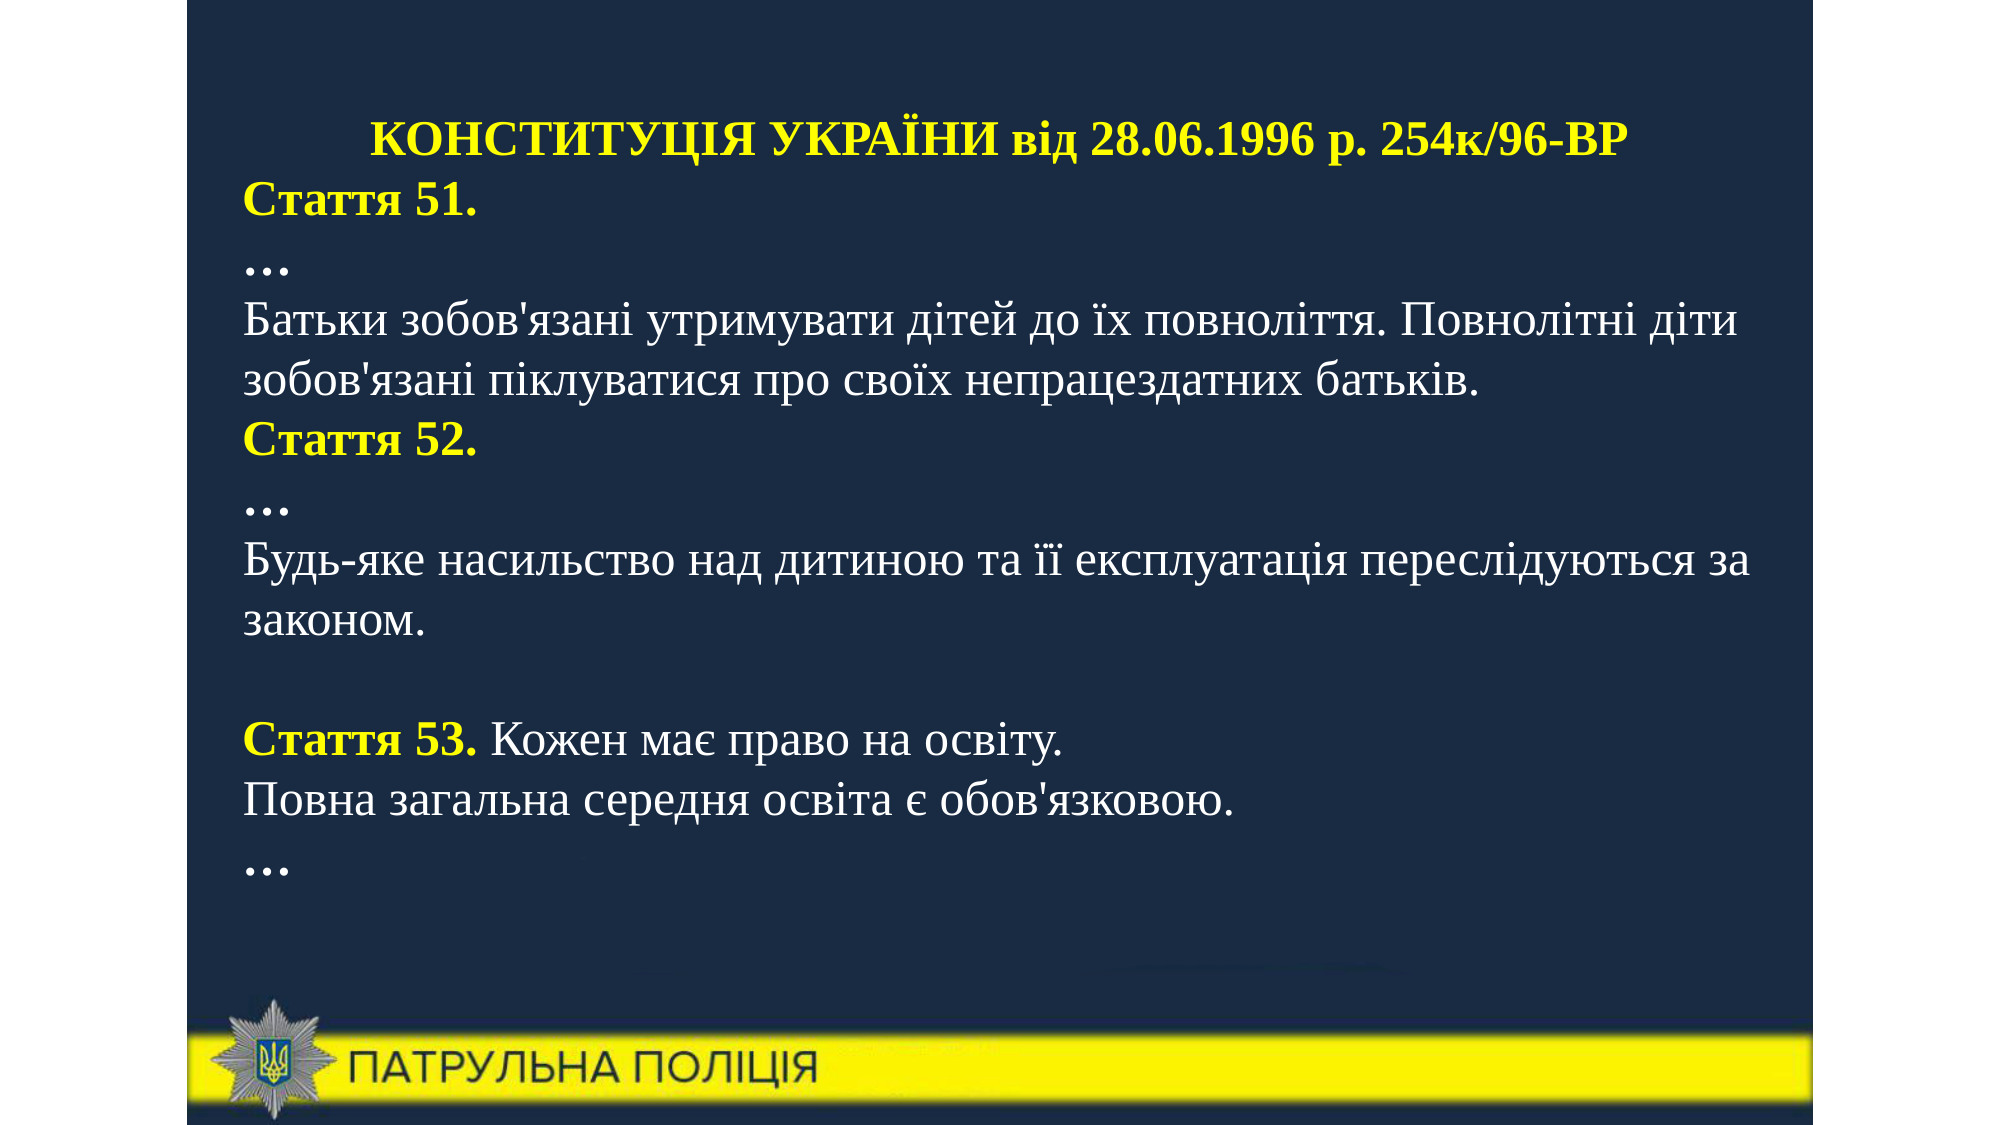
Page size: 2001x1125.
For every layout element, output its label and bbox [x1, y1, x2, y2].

picture [187, 0, 1813, 1125]
